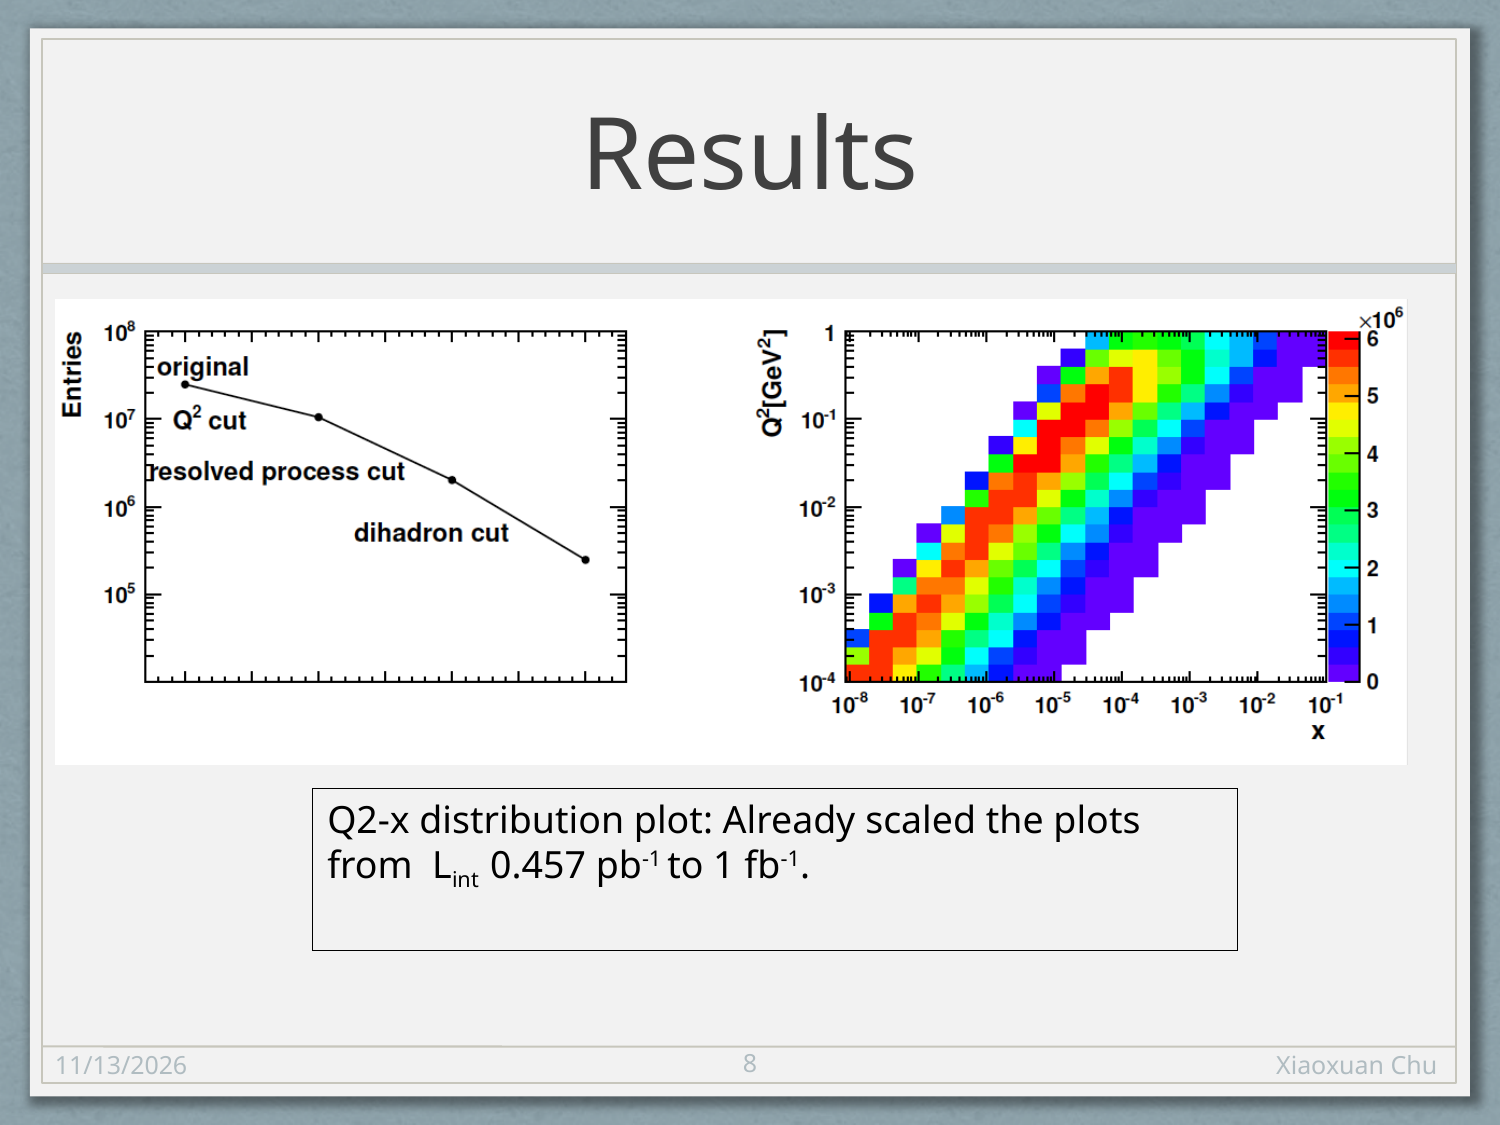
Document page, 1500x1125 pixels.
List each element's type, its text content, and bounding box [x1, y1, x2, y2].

slide_number 8 [687, 1042, 813, 1088]
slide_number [39, 1045, 390, 1088]
footer Xiaoxuan Chu [977, 1045, 1453, 1088]
text_box Q2-x distribution plot: Already scaled the plots from Lint 0.457 pb-1 to 1 fb-1. [312, 788, 1238, 951]
title Results [147, 40, 1353, 260]
picture [54, 299, 1408, 765]
